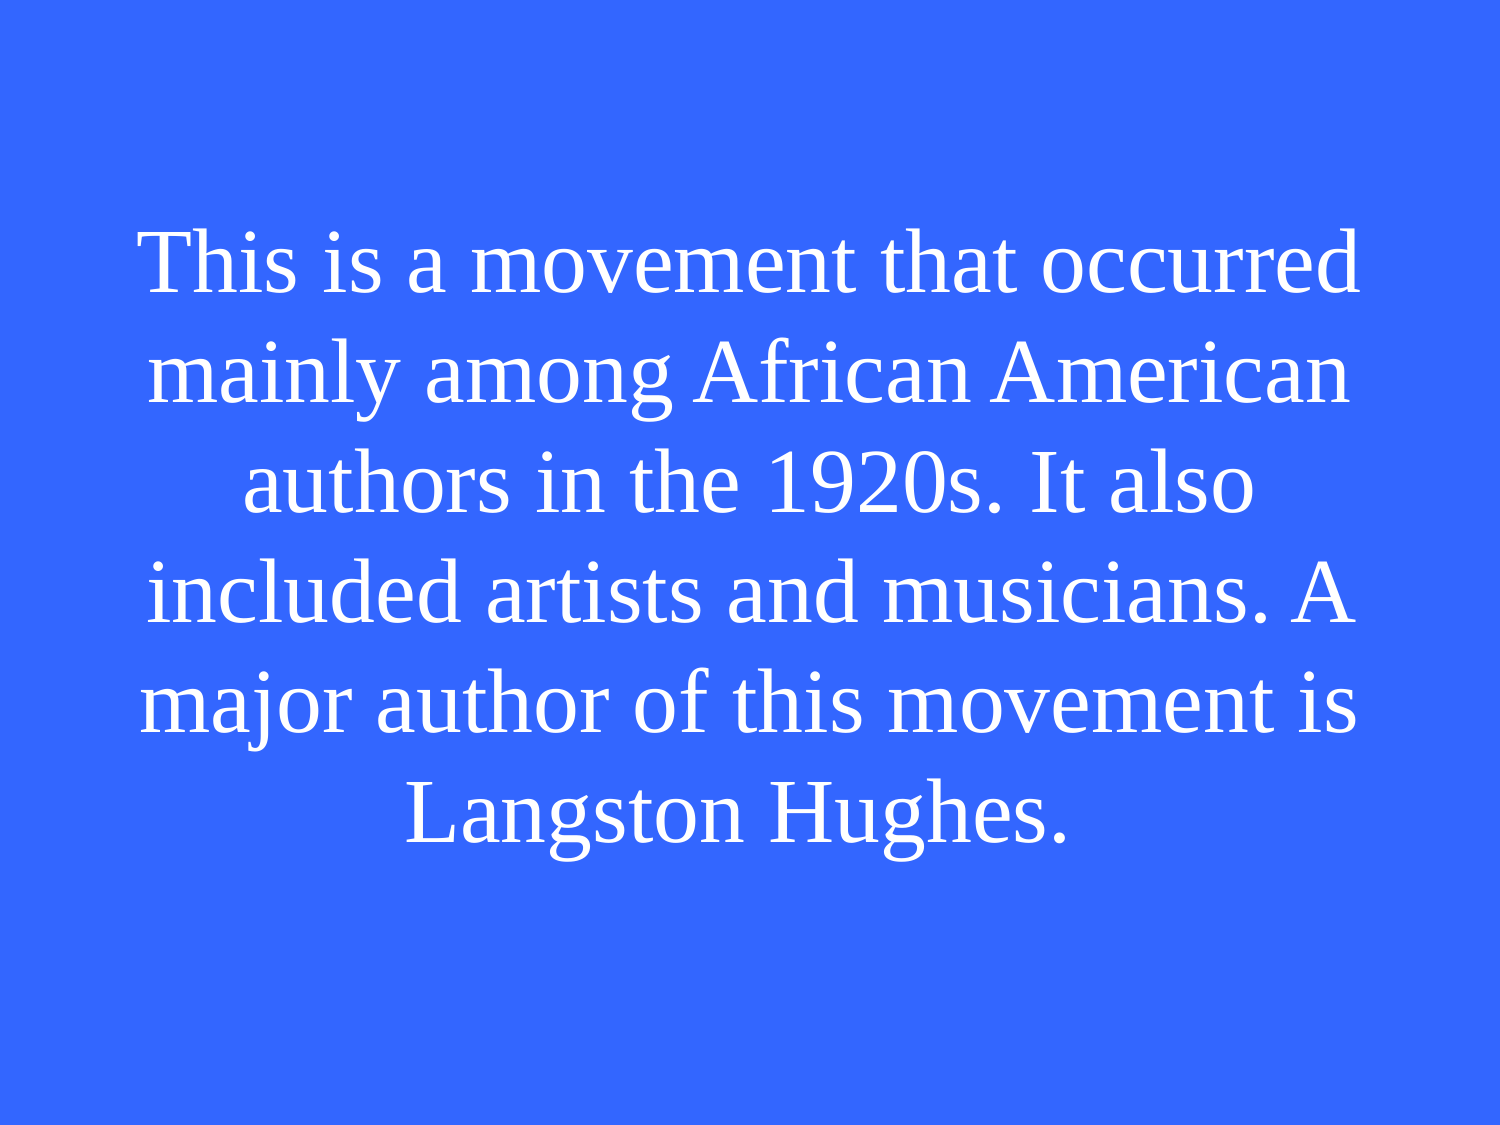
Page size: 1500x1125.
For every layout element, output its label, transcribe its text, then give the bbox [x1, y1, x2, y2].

title This is a movement that occurred mainly among African American authors in the 1920s. It also included artists and musicians. A major author of this movement is Langston Hughes. [112, 437, 1388, 626]
